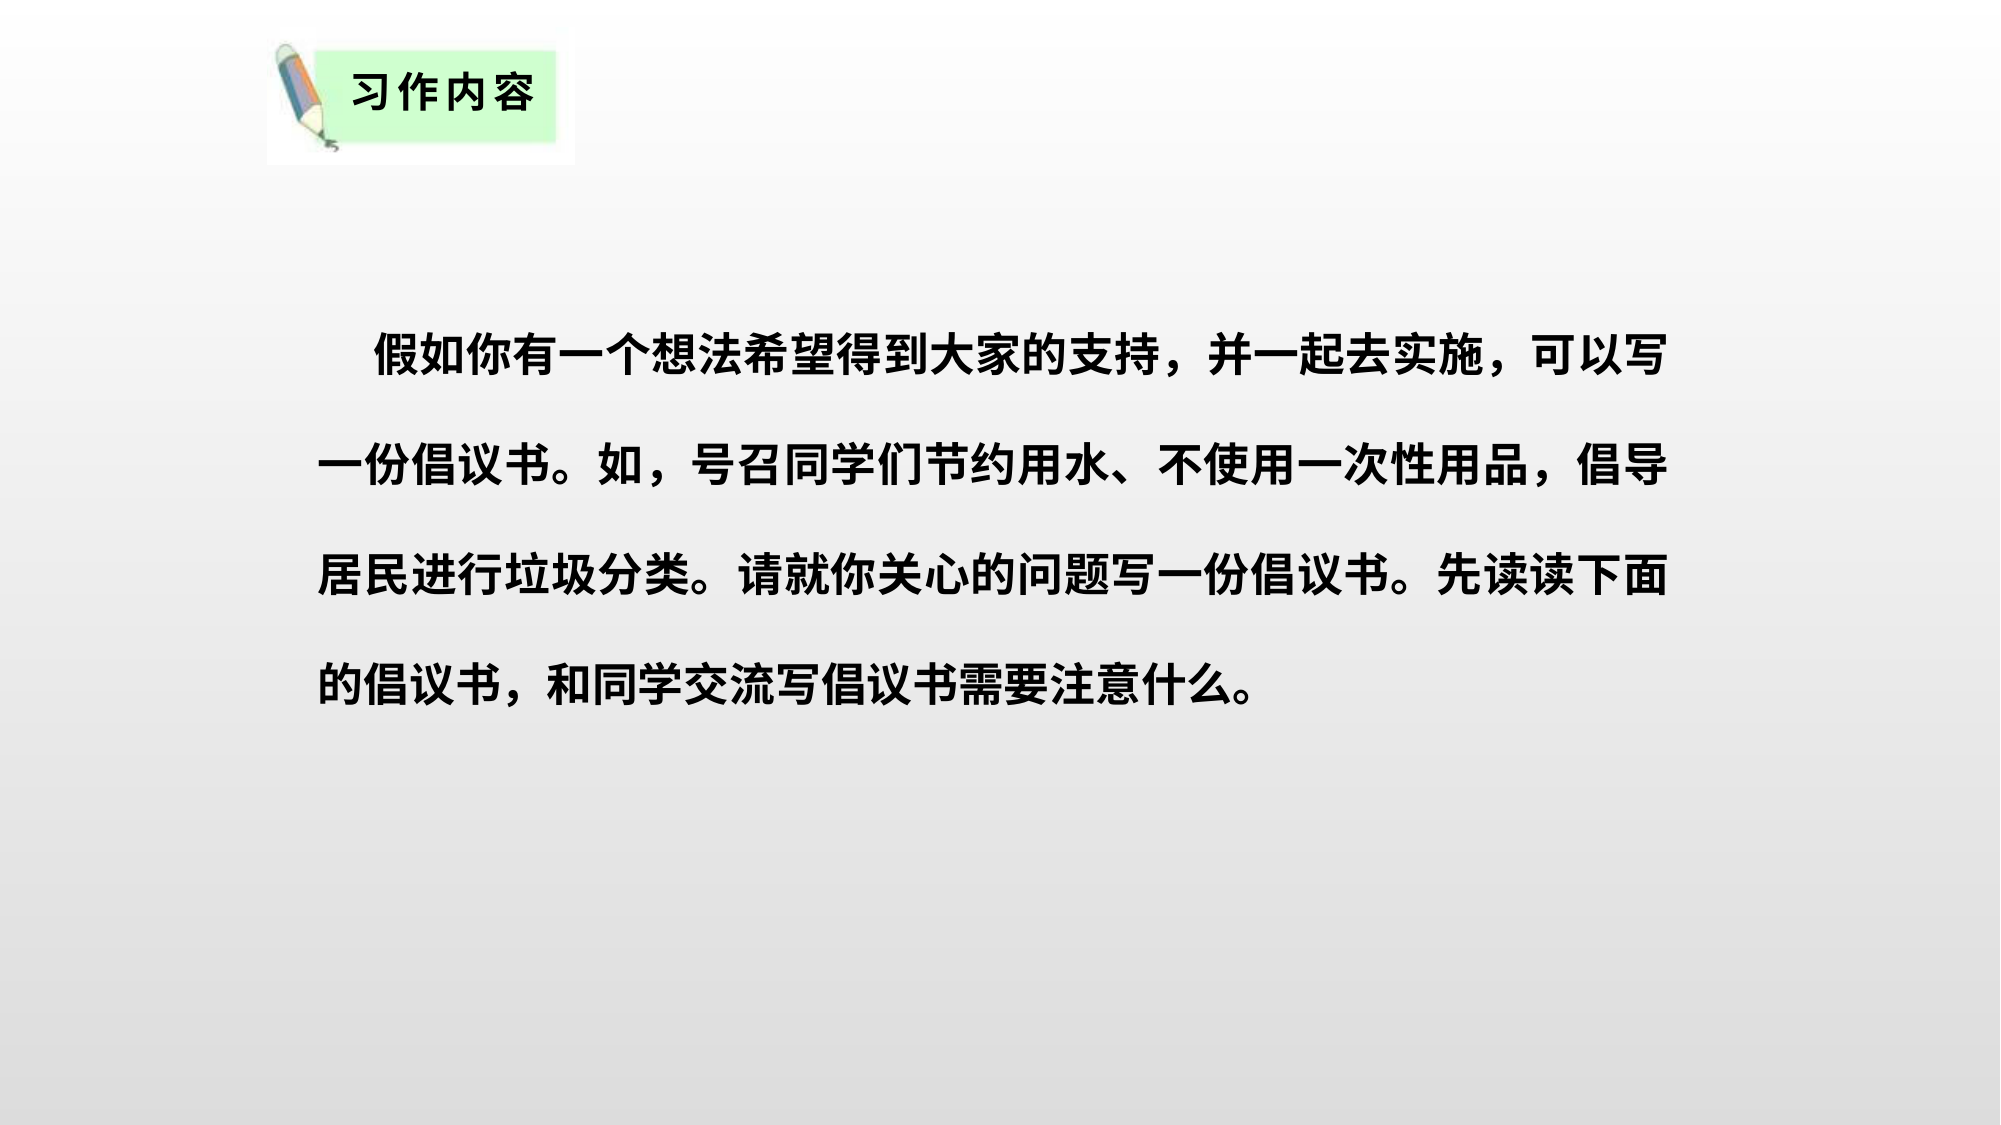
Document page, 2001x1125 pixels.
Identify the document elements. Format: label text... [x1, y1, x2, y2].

picture [267, 27, 575, 165]
text_box 假如你有一个想法希望得到大家的支持，并一起去实施，可以写一份倡议书。如，号召同学们节约用水、不使用一次性用品，倡导居民进行垃圾分类。请就你关心的问题写一份倡议书。先读读下面的倡议书，和同学交流写倡议书需要注意什么。 [303, 263, 1686, 718]
